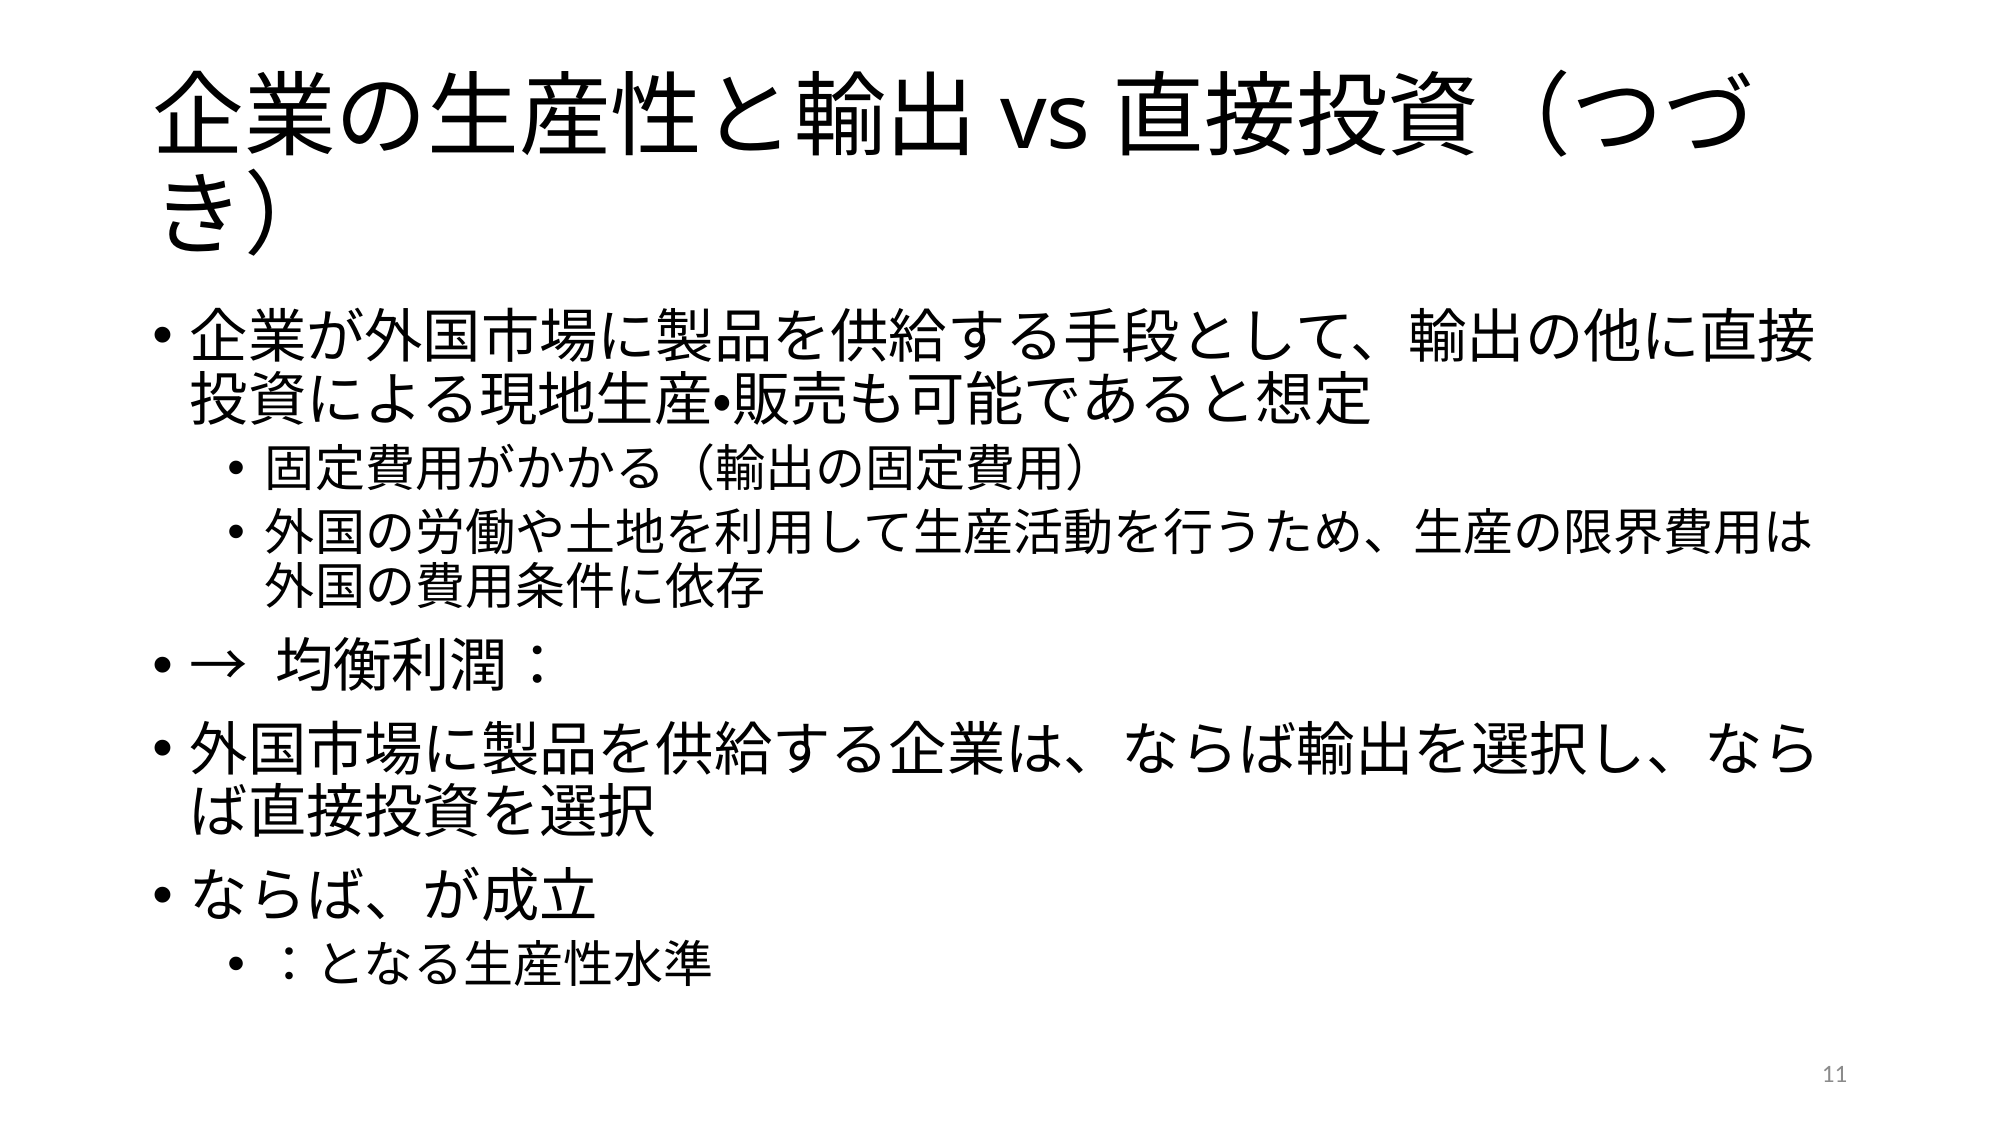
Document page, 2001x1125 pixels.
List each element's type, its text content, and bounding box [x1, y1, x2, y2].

title 企業の生産性と輸出vs直接投資（つづき） [137, 59, 1863, 278]
slide_number 11 [1412, 1042, 1863, 1103]
